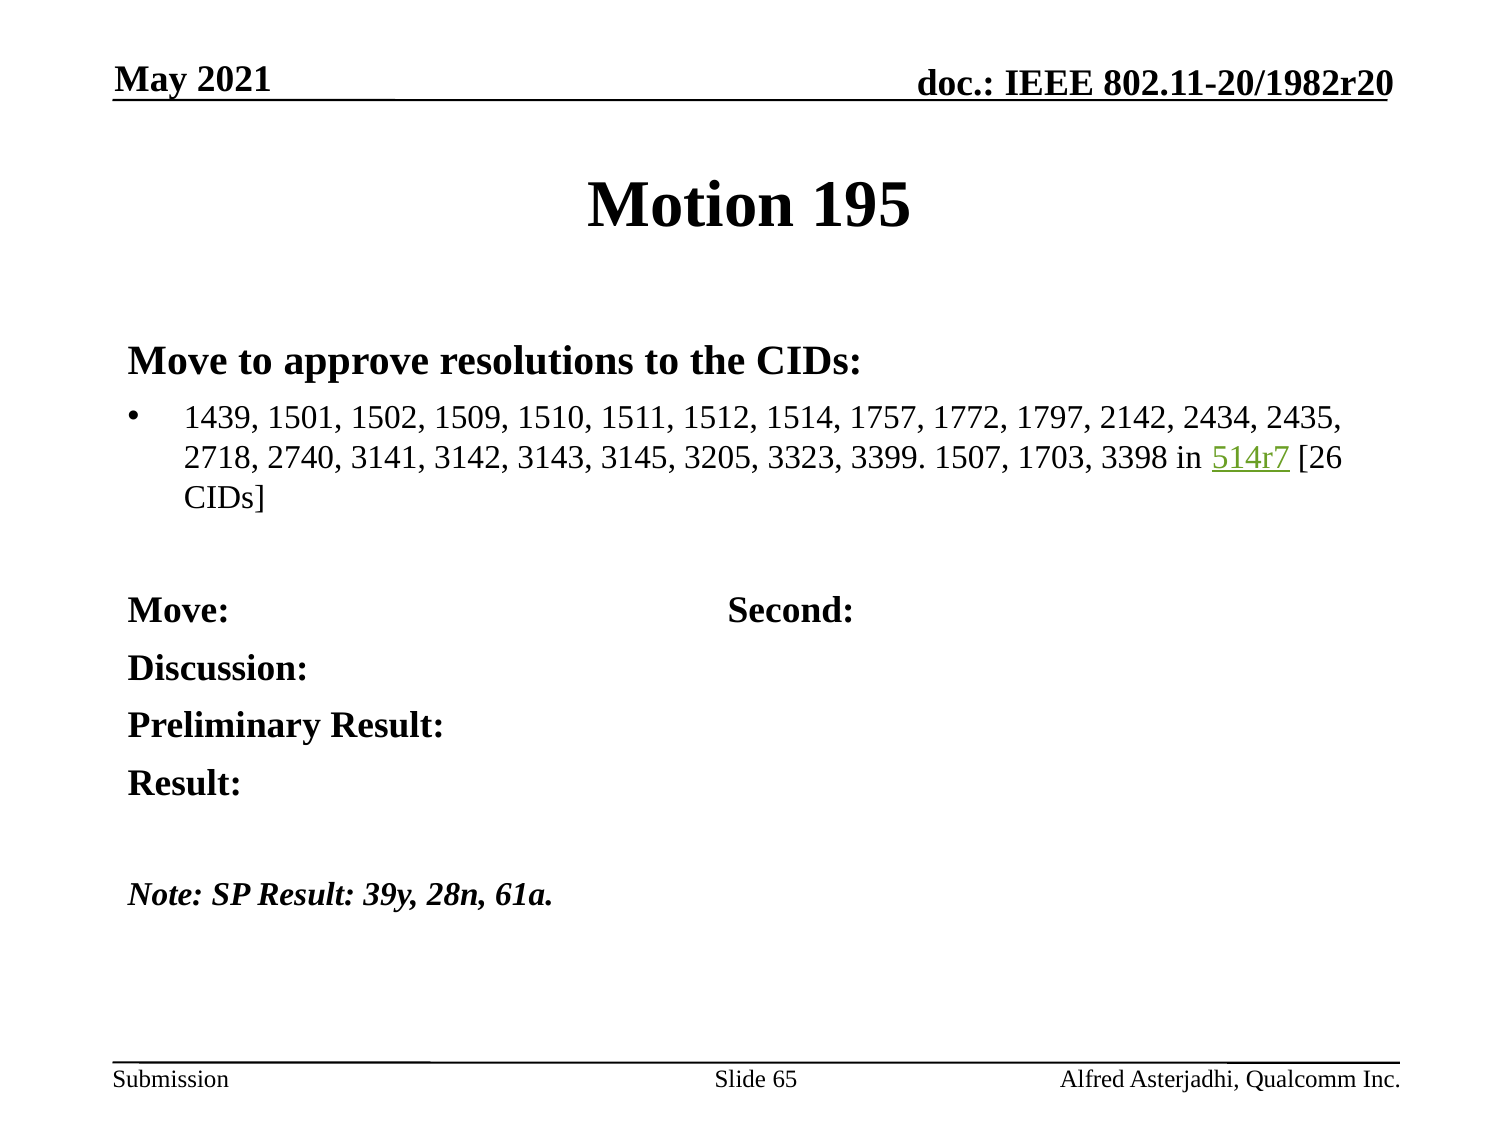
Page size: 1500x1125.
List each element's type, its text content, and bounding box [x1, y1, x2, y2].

title Motion 195 [112, 112, 1388, 288]
footer Alfred Asterjadhi, Qualcomm Inc. [878, 1061, 1402, 1093]
slide_number Slide 65 [712, 1061, 800, 1123]
list Move to approve resolutions to the CIDs: 1439, 1501, 1502, 1509, 1510, 1511, 1512, 1514, 1757, 1772, 1797, 2142, 2434, 2435, 2718, 2740, 3141, 3142, 3143, 3145, 3205, 3323, 3399. 1507, 1703, 3398 in 514r7 [26 CIDs] Move: Second: Discussion: Preliminary Result: Result: Note: SP Result: 39y, 28n, 61a. [112, 324, 1388, 1000]
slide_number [114, 54, 423, 100]
